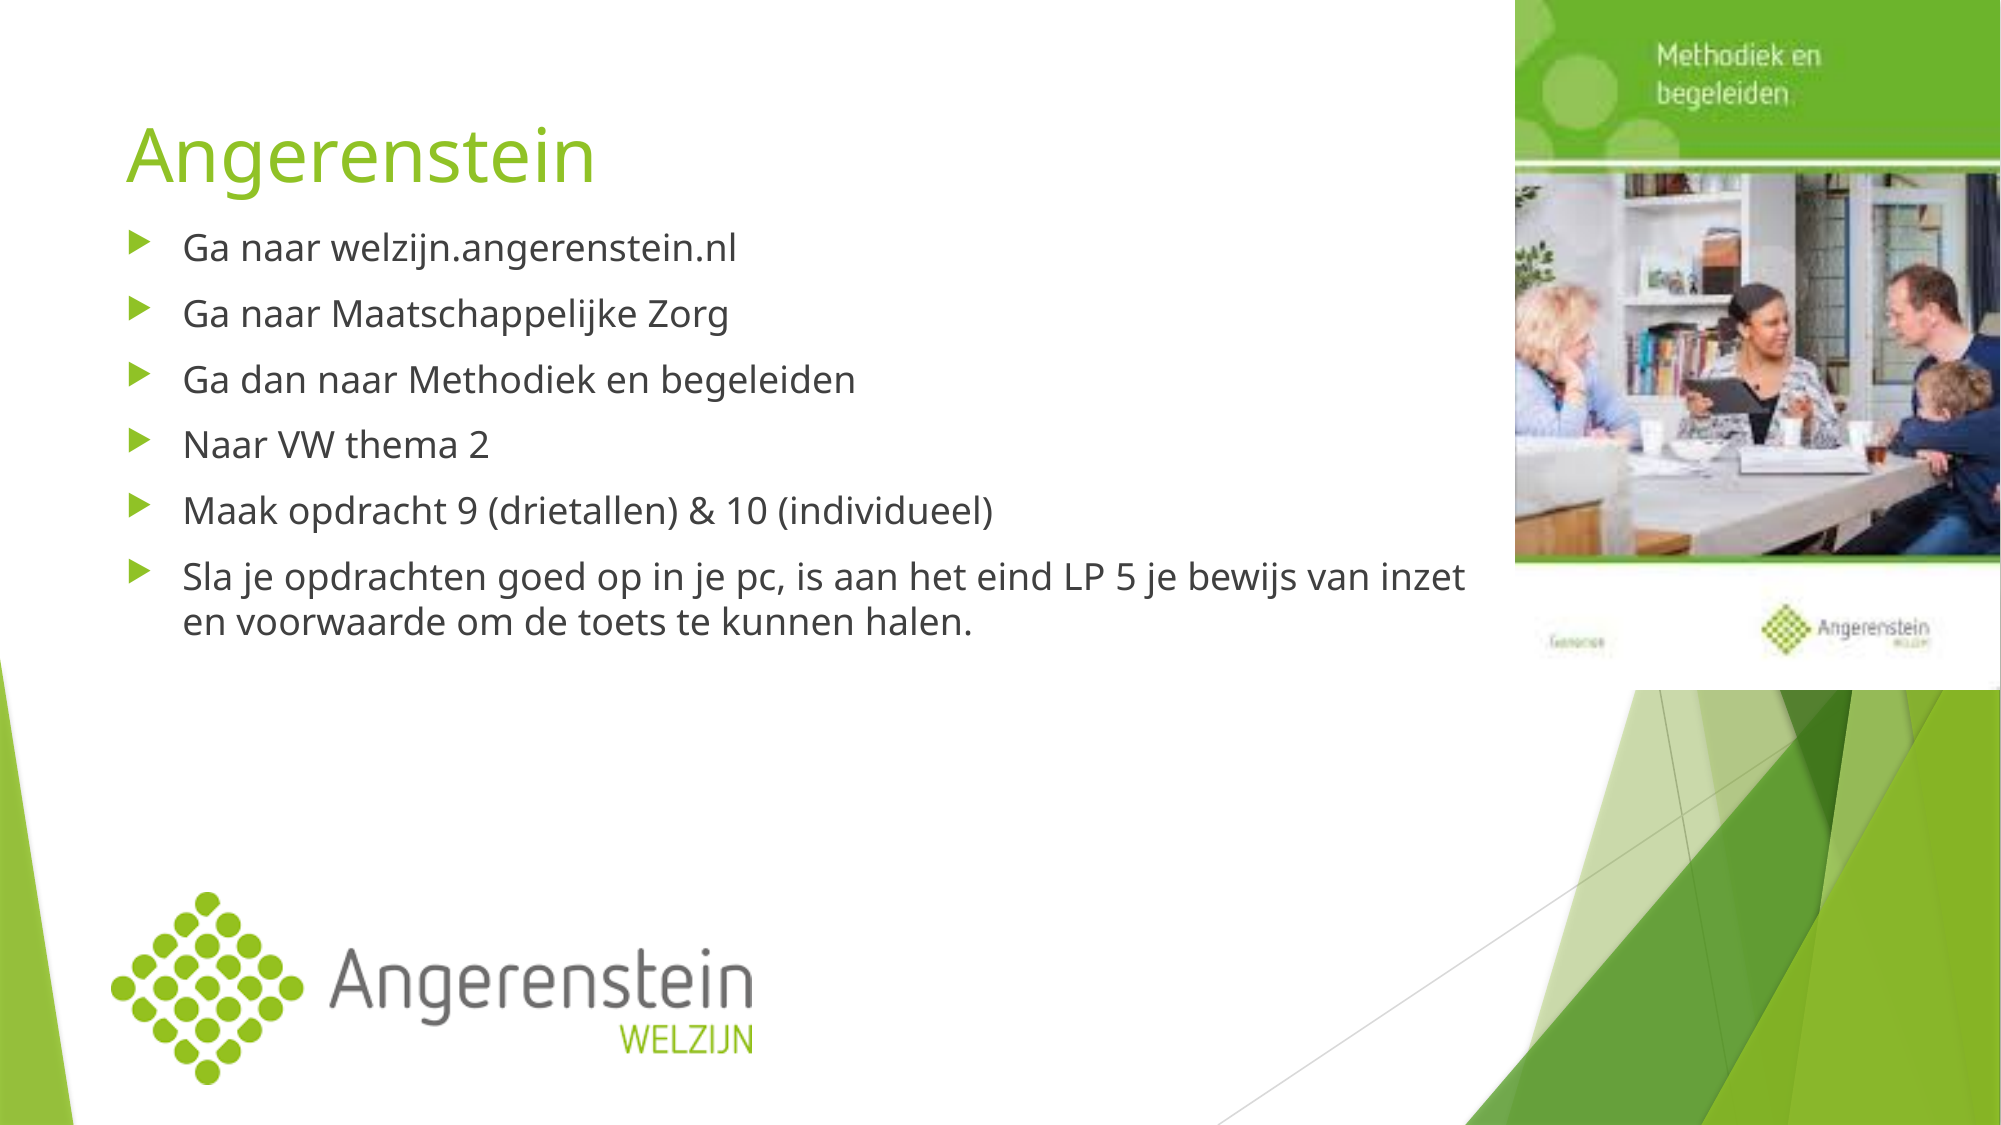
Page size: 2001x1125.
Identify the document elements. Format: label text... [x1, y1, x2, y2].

title Angerenstein [111, 99, 1510, 216]
list Ga naar welzijn.angerenstein.nl Ga naar Maatschappelijke Zorg Ga dan naar Methodiek en begeleiden Naar VW thema 2 Maak opdracht 9 (drietallen) & 10 (individueel) Sla je opdrachten goed op in je pc, is aan het eind LP 5 je bewijs van inzet en voorwaarde om de toets te kunnen halen. [111, 216, 1522, 853]
picture [1515, 0, 2000, 691]
picture [110, 892, 753, 1086]
